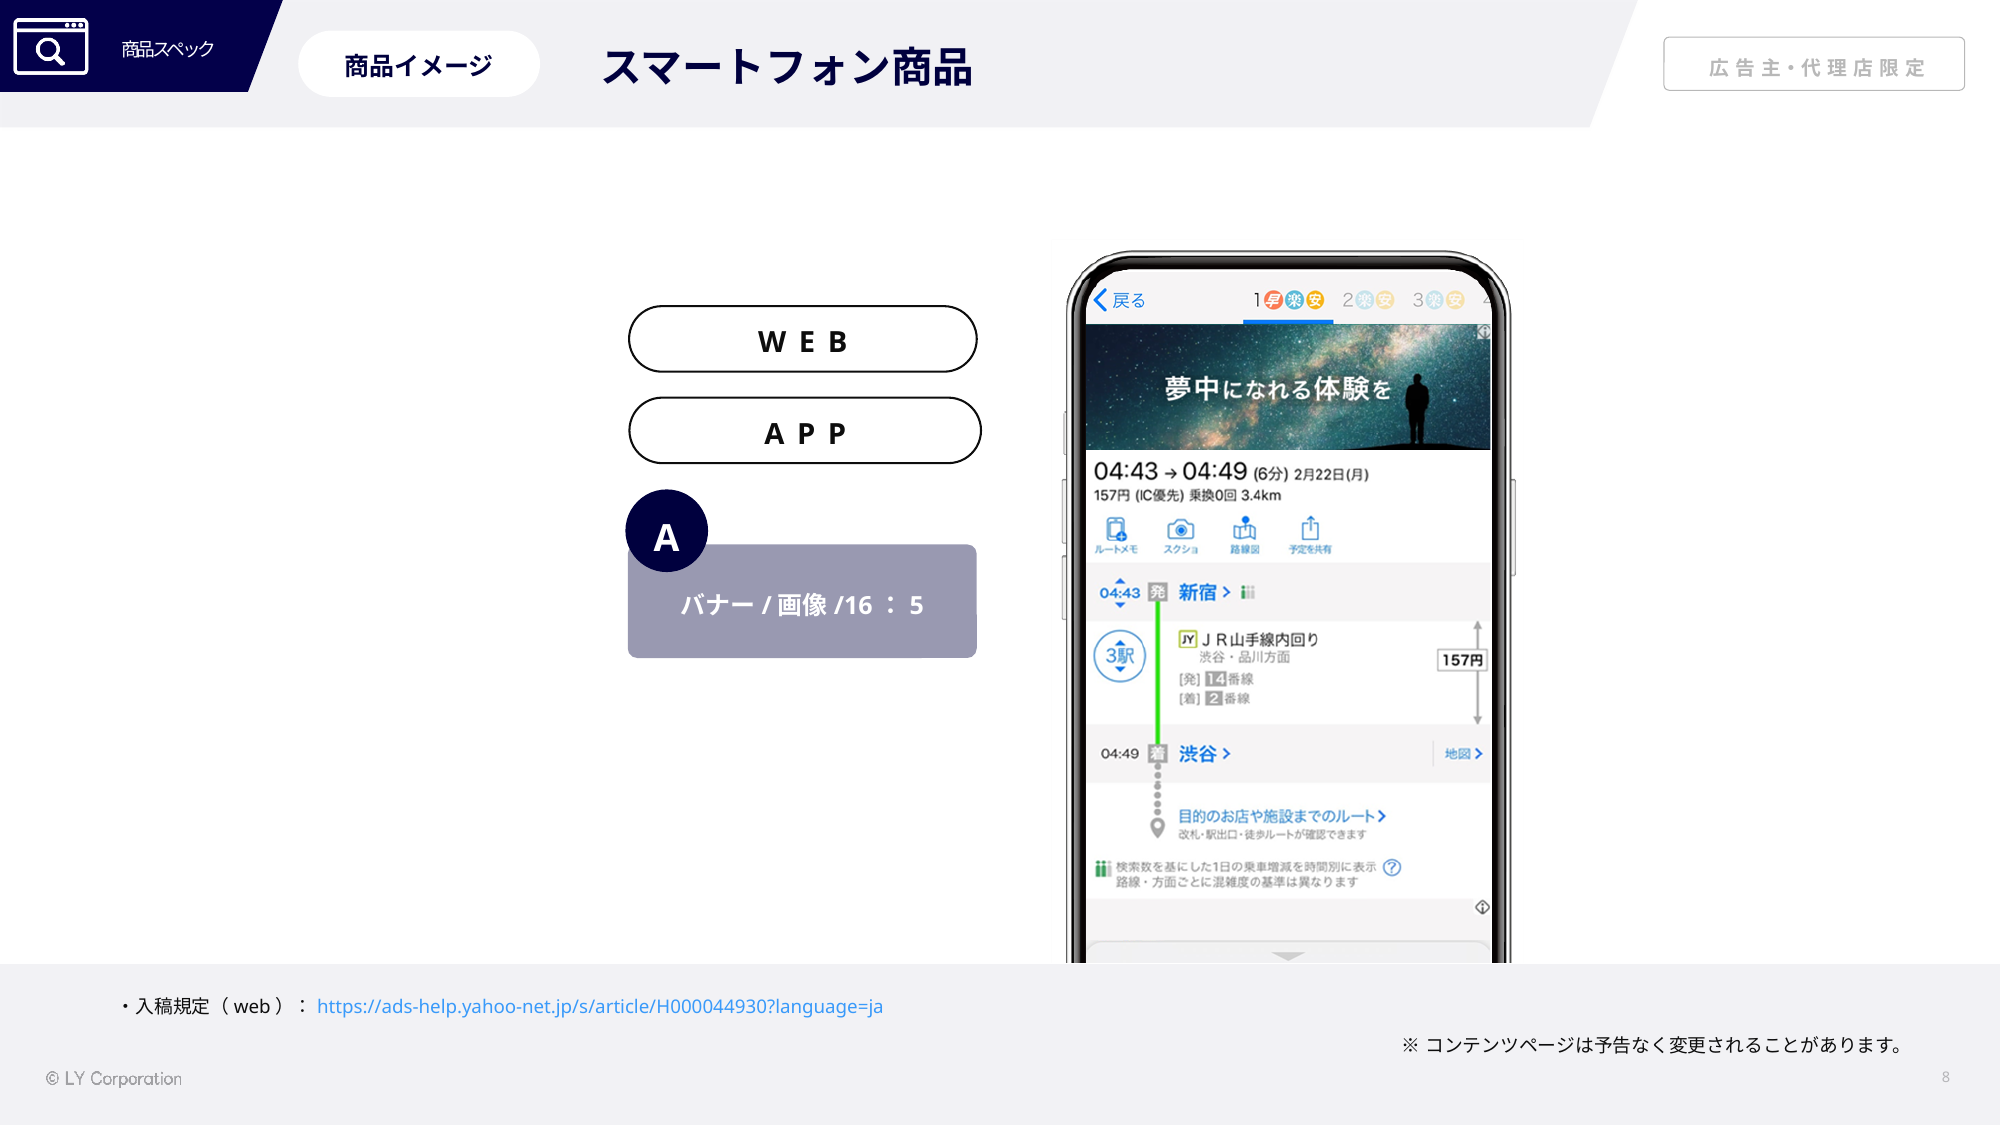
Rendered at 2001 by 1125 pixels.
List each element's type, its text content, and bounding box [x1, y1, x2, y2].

text_box WEB [628, 305, 978, 373]
picture [46, 1071, 181, 1088]
text_box APP [628, 396, 983, 465]
text_box ※コンテンツページは予告なく変更されることがあります。 [1401, 1033, 1911, 1056]
text_box ・入稿規定（web）：https://ads-help.yahoo-net.jp/s/article/H000044930?language=ja [102, 982, 1577, 1029]
picture [1051, 239, 1524, 963]
list スマートフォン商品 [599, 41, 1481, 97]
picture [9, 5, 92, 87]
list 商品スペック [97, 13, 240, 81]
text_box A [624, 488, 710, 574]
text_box 商品イメージ [297, 29, 542, 98]
text_box バナー/画像/16：5 [626, 543, 978, 660]
